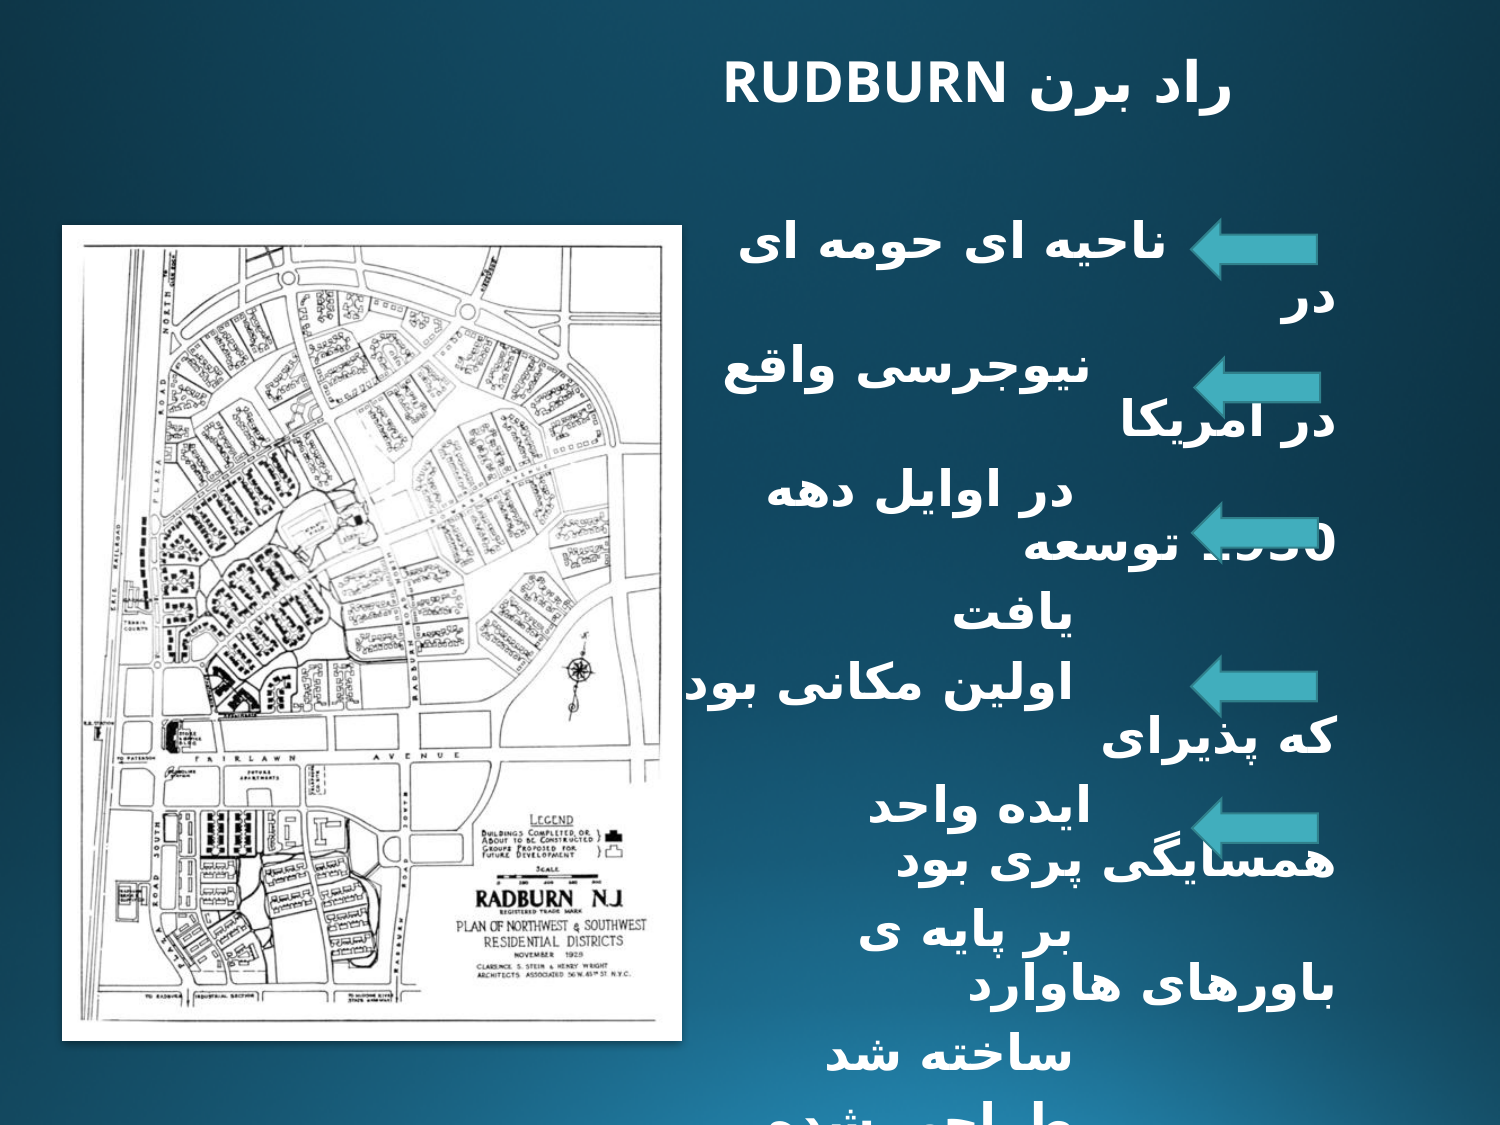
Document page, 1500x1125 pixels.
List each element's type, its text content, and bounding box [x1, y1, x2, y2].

text_box [1190, 500, 1319, 565]
text_box [1190, 796, 1319, 861]
text_box [1192, 355, 1322, 420]
text_box [1189, 217, 1318, 282]
picture [0, 0, 1500, 1125]
title راد برن RUDBURN [75, 45, 1329, 185]
list ناحیه ای حومه ای در نیوجرسی واقع در آمریکا در اوایل دهه 1930 توسعه یافت اولین مکانی بود که پذیرای ایده واحد همسایگی پری بود بر پایه ی باورهای هاوارد ساخته شد طراحی شده توسط «هنری رایت» و «کلارنس اشتاین» [667, 208, 1353, 1062]
text_box [1189, 654, 1318, 719]
